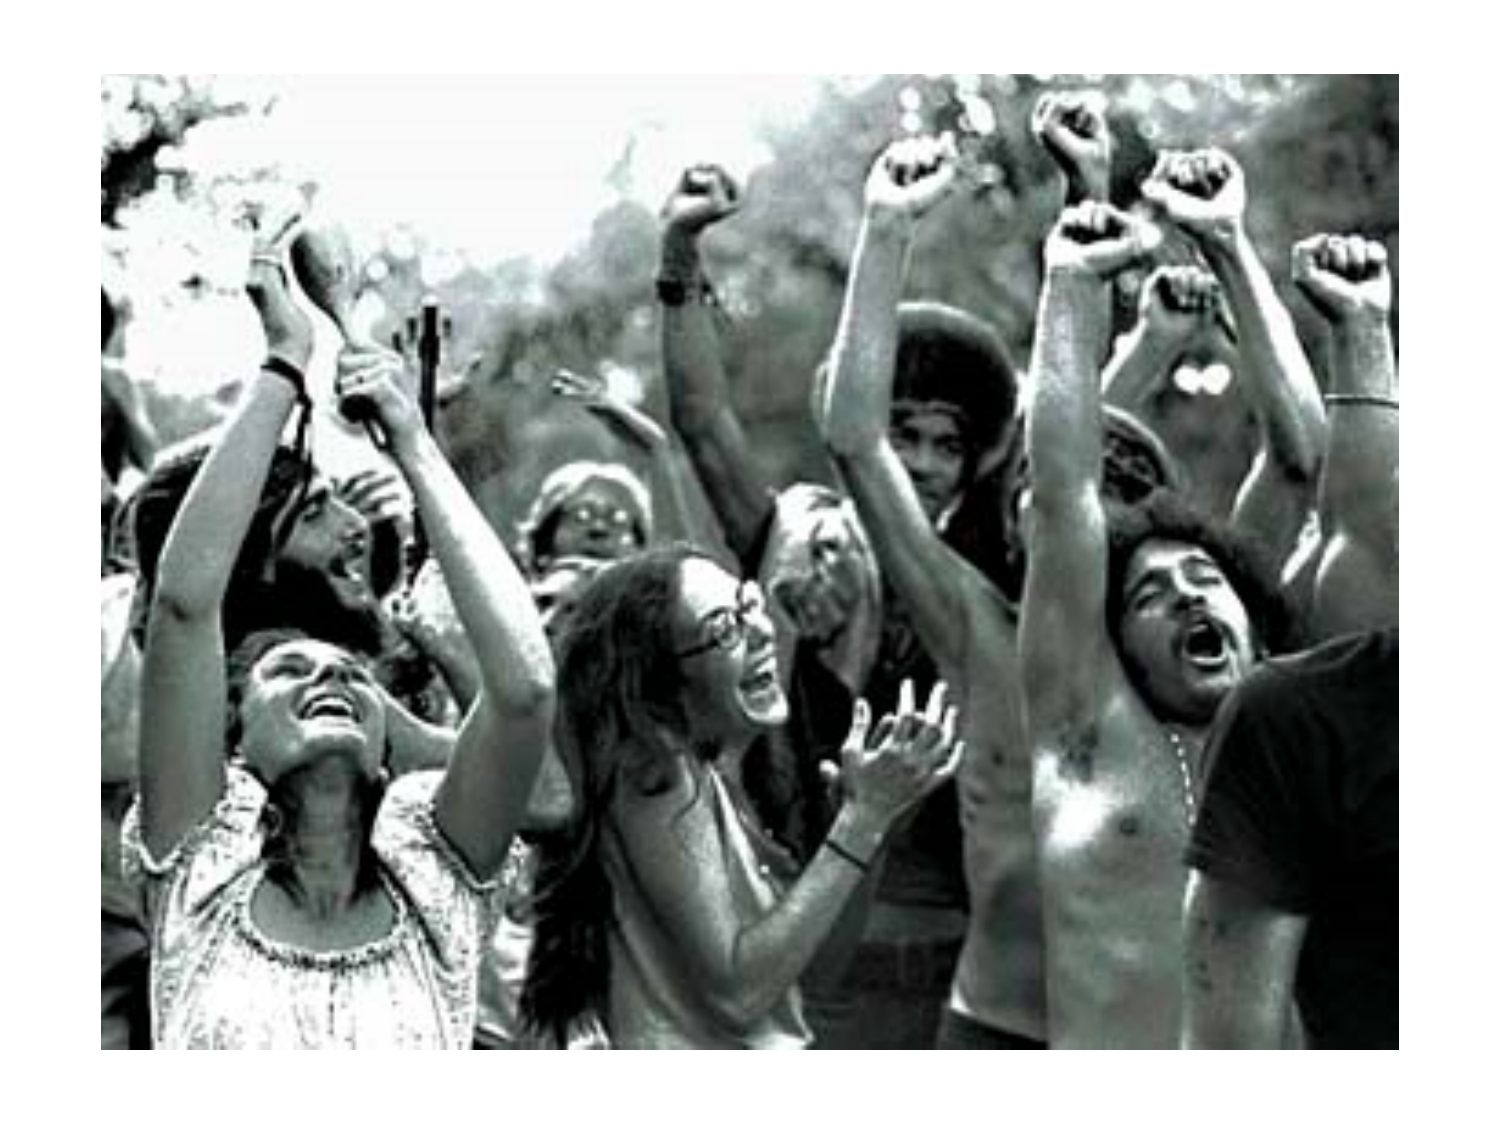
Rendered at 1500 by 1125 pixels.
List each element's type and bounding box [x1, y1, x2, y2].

picture [101, 74, 1399, 1051]
